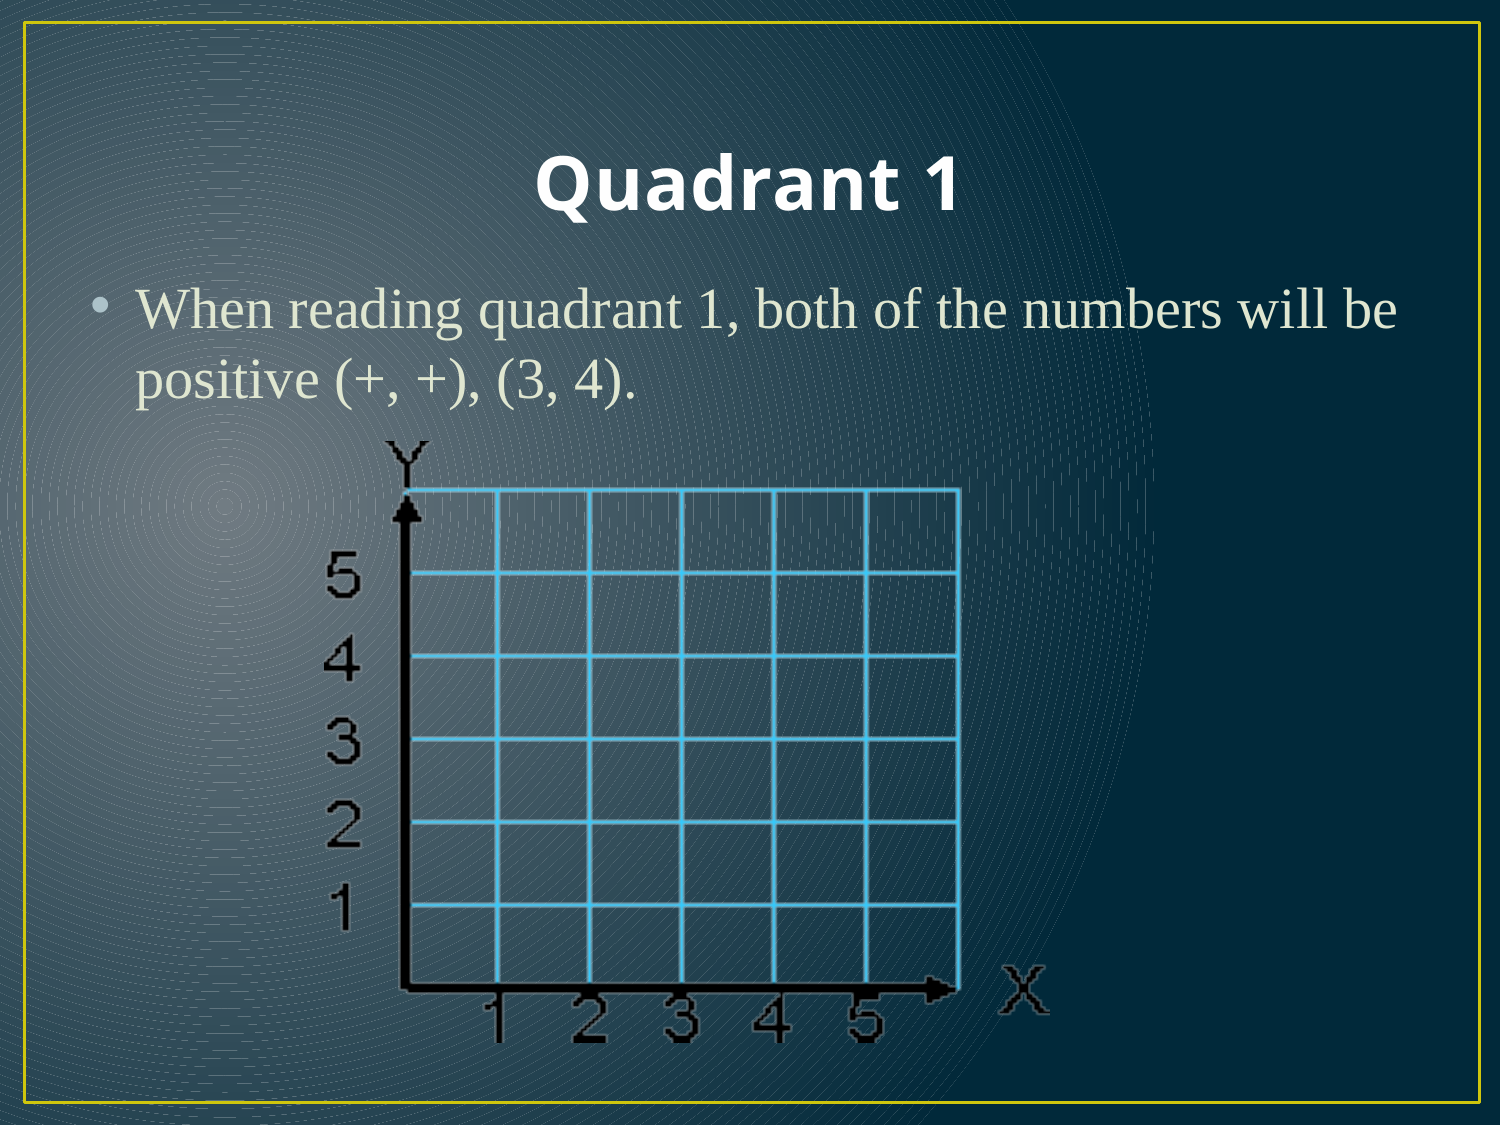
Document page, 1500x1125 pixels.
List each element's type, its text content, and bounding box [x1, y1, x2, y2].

picture [933, 1047, 948, 1056]
picture [324, 441, 1051, 1043]
title Quadrant 1 [75, 45, 1425, 233]
list When reading quadrant 1, both of the numbers will be positive (+, +), (3, 4). [75, 262, 1425, 1005]
